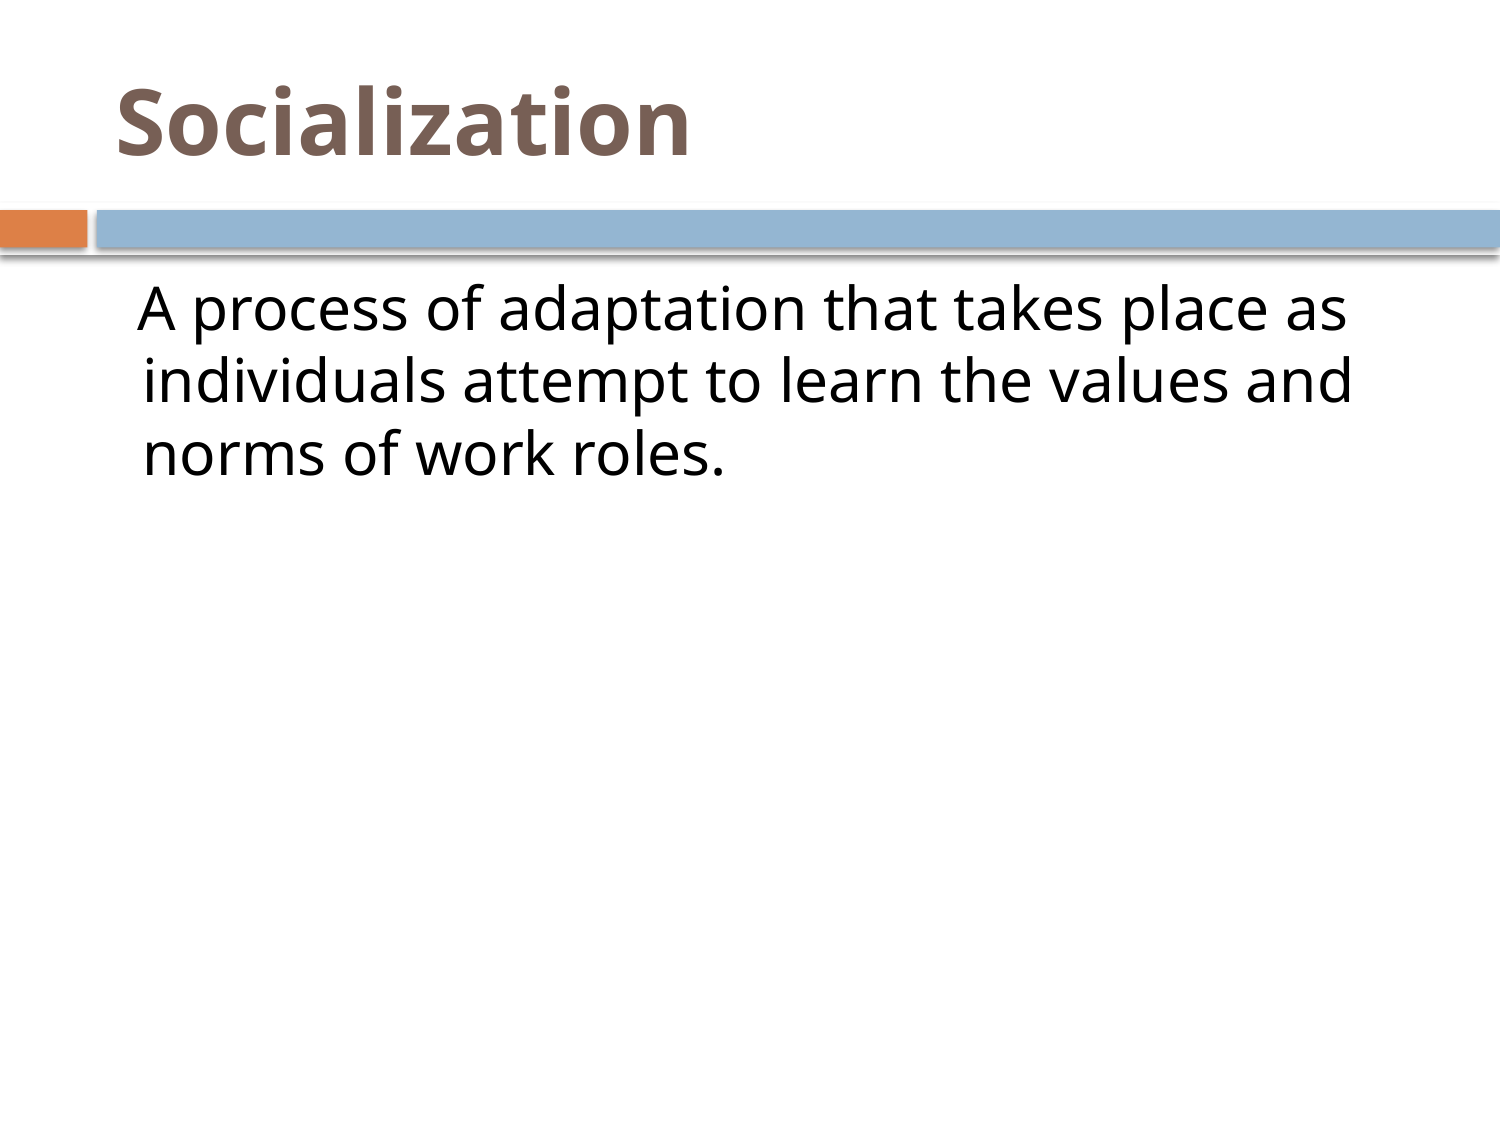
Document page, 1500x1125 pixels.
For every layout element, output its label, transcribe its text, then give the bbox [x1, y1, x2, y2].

title Socialization [100, 37, 1438, 200]
list A process of adaptation that takes place as individuals attempt to learn the values and norms of work roles. [75, 262, 1425, 788]
